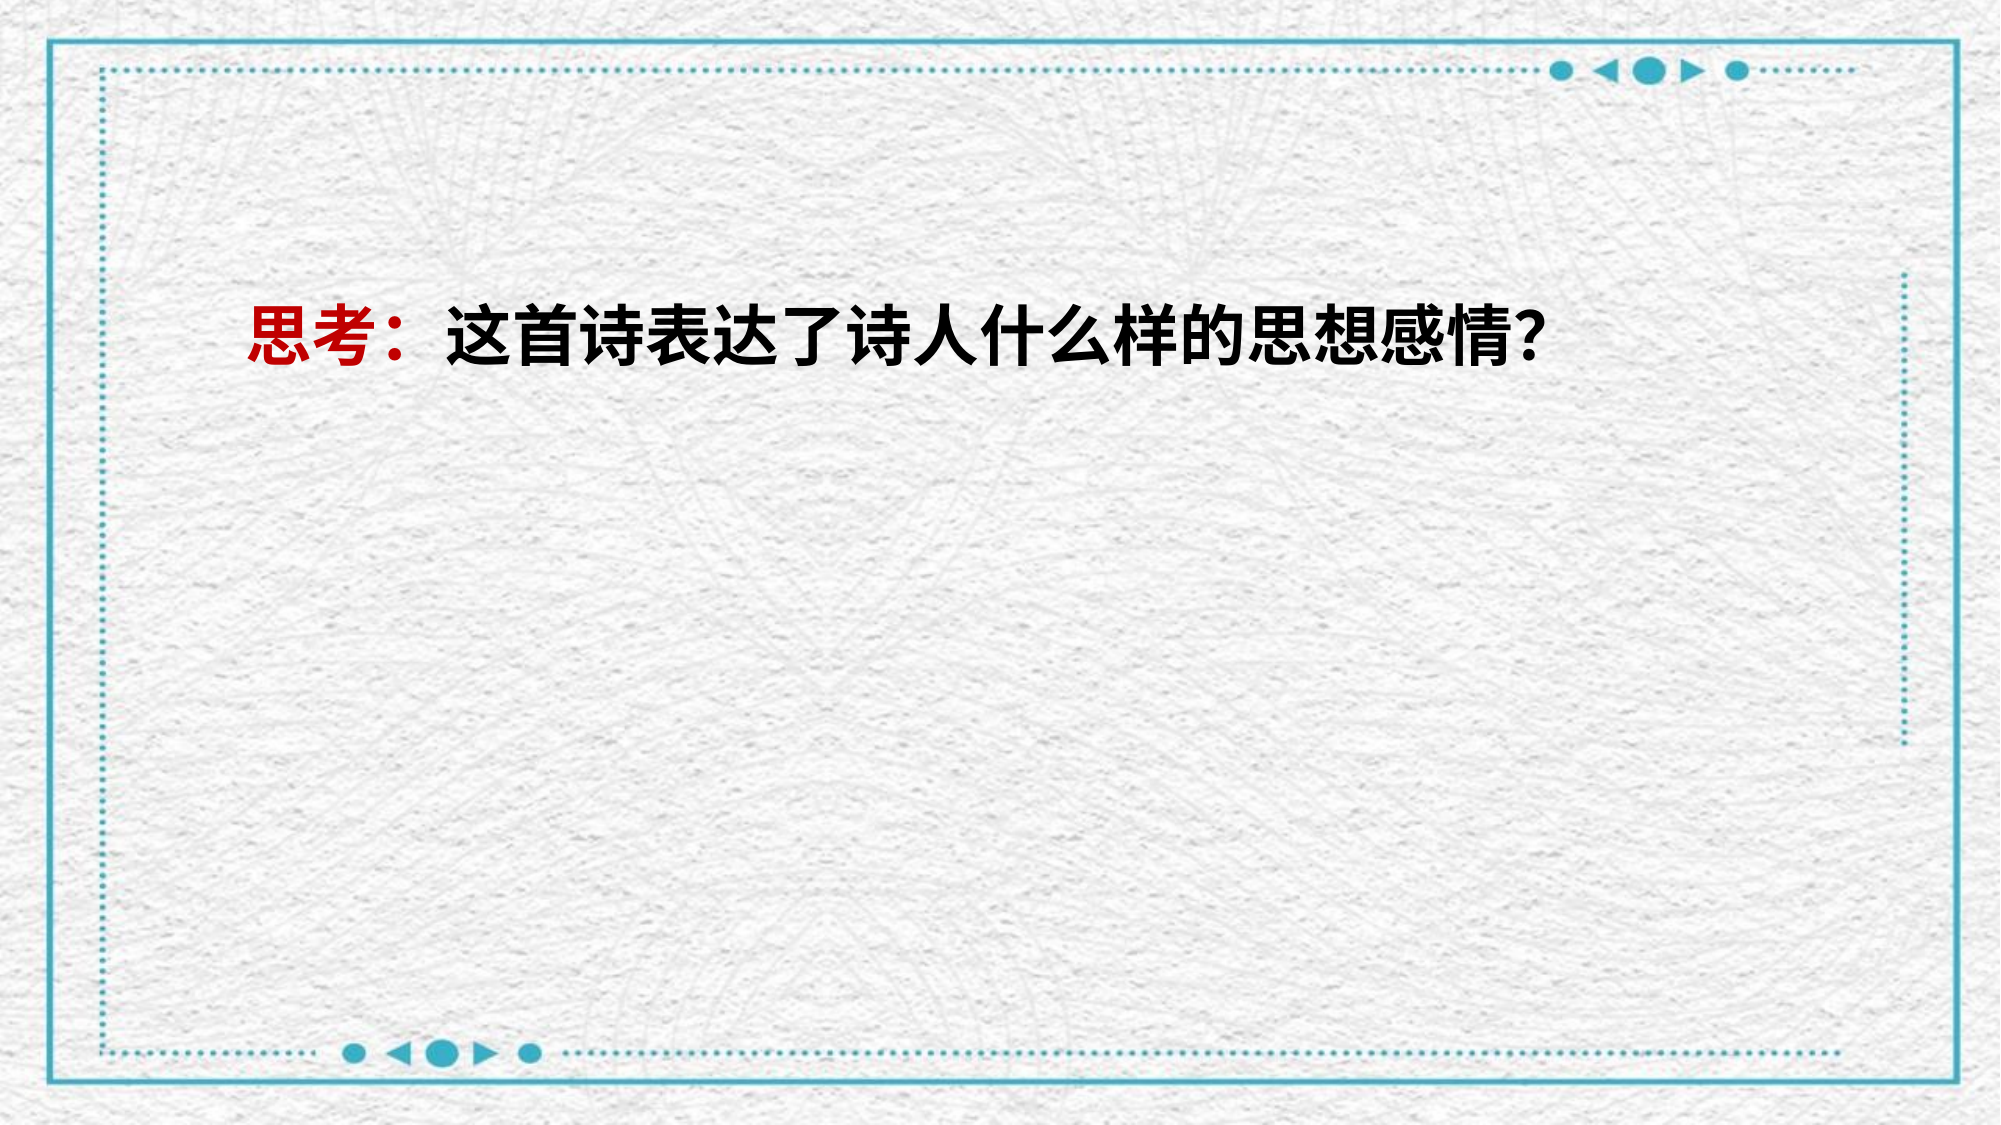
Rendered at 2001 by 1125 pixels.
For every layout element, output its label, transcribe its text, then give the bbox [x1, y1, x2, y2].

text_box 思考：这首诗表达了诗人什么样的思想感情？ [230, 246, 1668, 381]
picture [0, 0, 2000, 1125]
